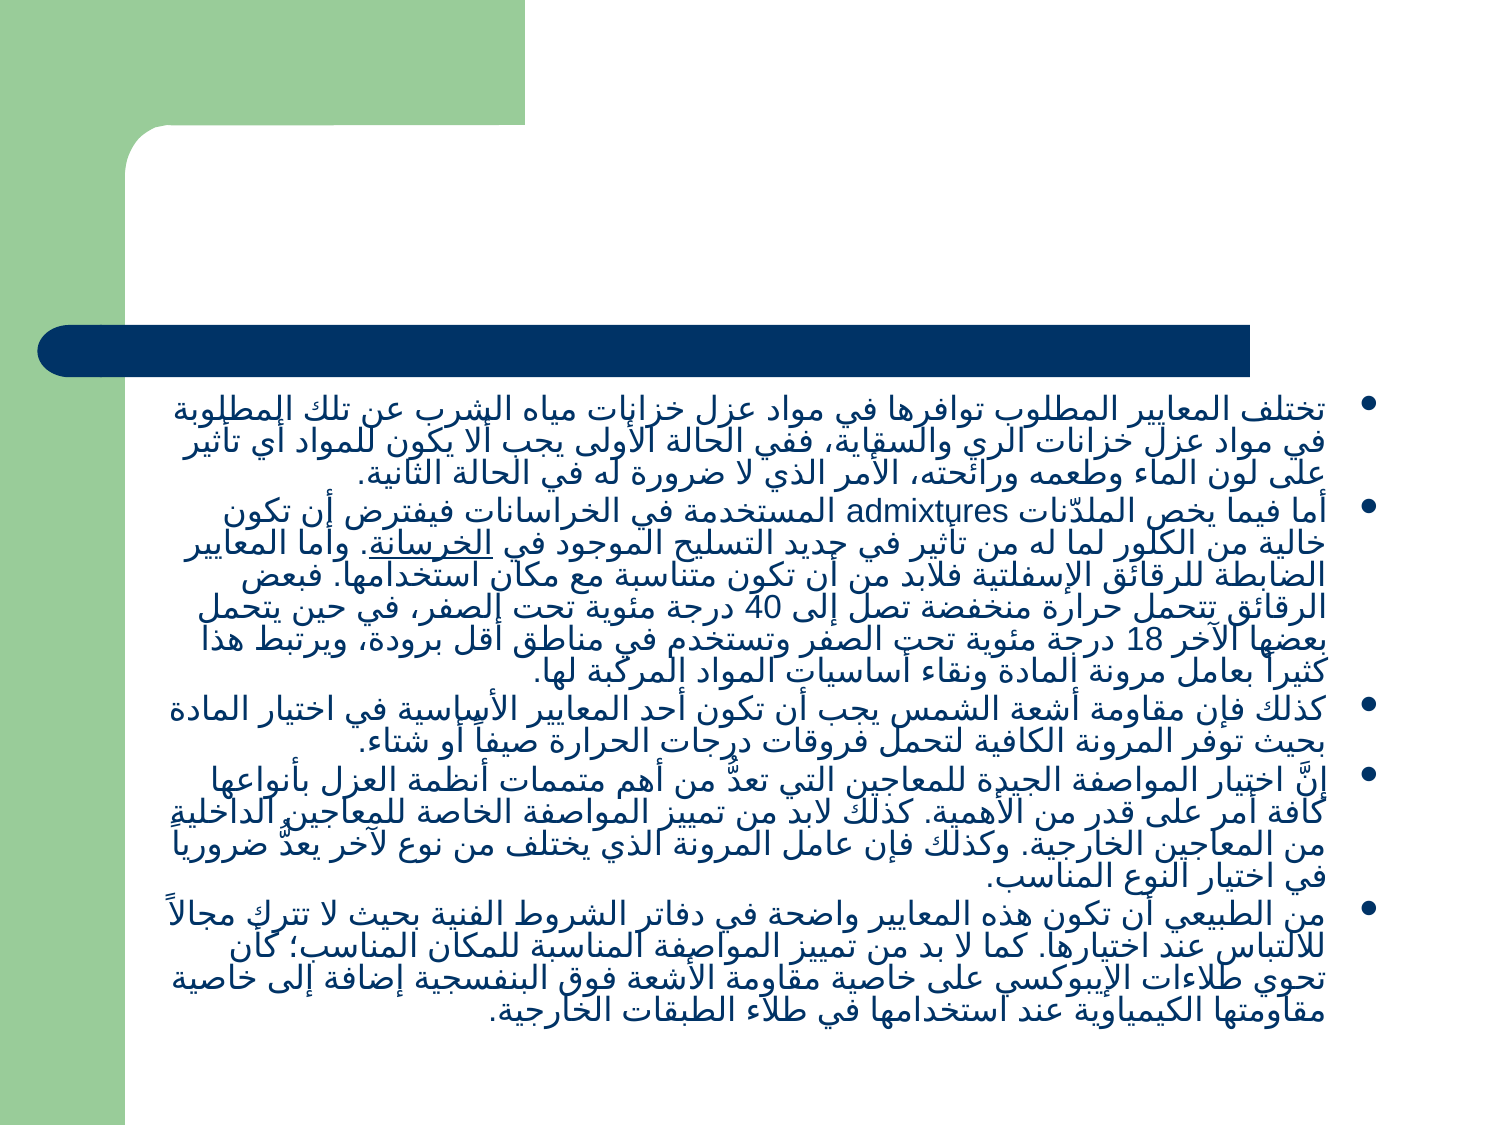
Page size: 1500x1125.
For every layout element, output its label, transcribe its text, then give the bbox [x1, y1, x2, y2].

list تختلف المعايير المطلوب توافرها في مواد عزل خزانات مياه الشرب عن تلك المطلوبة في مواد عزل خزانات الري والسقاية، ففي الحالة الأولى يجب ألا يكون للمواد أي تأثير على لون الماء وطعمه ورائحته، الأمر الذي لا ضرورة له في الحالة الثانية. أما فيما يخص الملدّنات admixtures المستخدمة في الخراسانات فيفترض أن تكون خالية من الكلور لما له من تأثير في حديد التسليح الموجود في الخرسانة. وأما المعايير الضابطة للرقائق الإسفلتية فلابد من أن تكون متناسبة مع مكان استخدامها. فبعض الرقائق تتحمل حرارة منخفضة تصل إلى 40 درجة مئوية تحت الصفر، في حين يتحمل بعضها الآخر 18 درجة مئوية تحت الصفر وتستخدم في مناطق أقل برودة، ويرتبط هذا كثيراً بعامل مرونة المادة ونقاء أساسيات المواد المركبة لها. كذلك فإن مقاومة أشعة الشمس يجب أن تكون أحد المعايير الأساسية في اختيار المادة بحيث توفر المرونة الكافية لتحمل فروقات درجات الحرارة صيفاً أو شتاء. إنَّ اختيار المواصفة الجيدة للمعاجين التي تعدُّ من أهم متممات أنظمة العزل بأنواعها كافة أمر على قدر من الأهمية. كذلك لابد من تمييز المواصفة الخاصة للمعاجين الداخلية من المعاجين الخارجية. وكذلك فإن عامل المرونة الذي يختلف من نوع لآخر يعدُّ ضرورياً في اختيار النوع المناسب. من الطبيعي أن تكون هذه المعايير واضحة في دفاتر الشروط الفنية بحيث لا تترك مجالاً للالتباس عند اختيارها. كما لا بد من تمييز المواصفة المناسبة للمكان المناسب؛ كأن تحوي طلاءات الإيبوكسي على خاصية مقاومة الأشعة فوق البنفسجية إضافة إلى خاصية مقاومتها الكيمياوية عند استخدامها في طلاء الطبقات الخارجية. [137, 387, 1400, 999]
